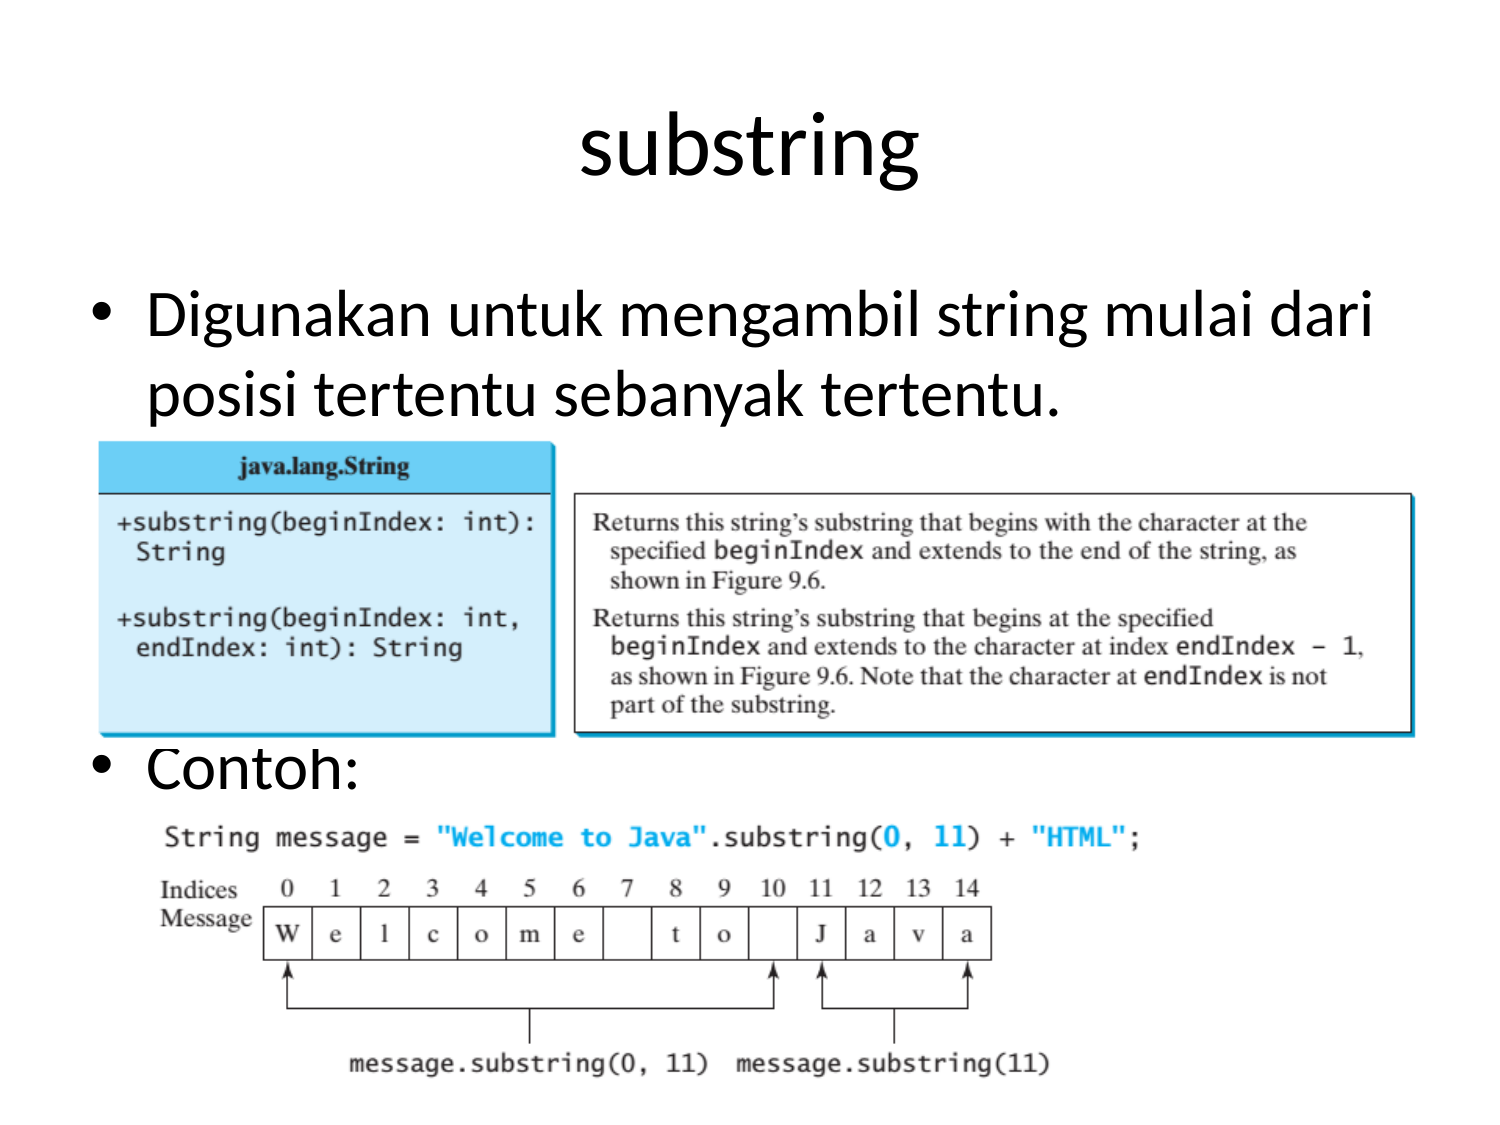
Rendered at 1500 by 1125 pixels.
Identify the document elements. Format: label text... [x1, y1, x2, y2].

picture [159, 810, 1149, 861]
list Digunakan untuk mengambil string mulai dari posisi tertentu sebanyak tertentu. Contoh: [75, 262, 1425, 1005]
title substring [75, 45, 1425, 233]
picture [88, 432, 1421, 749]
picture [152, 864, 1058, 1095]
